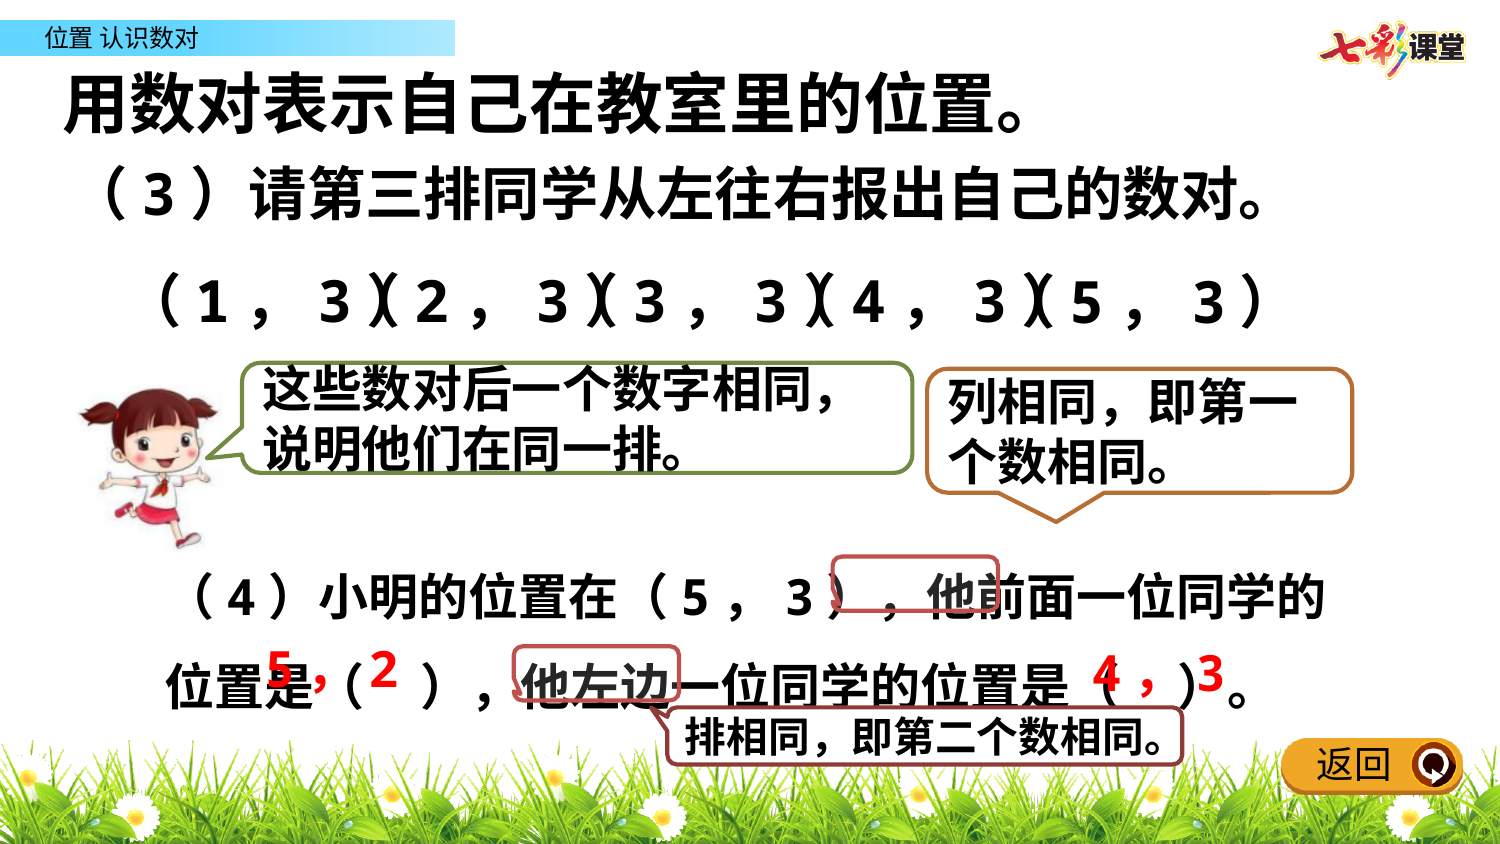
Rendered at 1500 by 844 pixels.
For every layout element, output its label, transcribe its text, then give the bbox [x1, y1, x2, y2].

text_box （3，3） [545, 256, 764, 342]
text_box （4）小明的位置在（5，3），他前面一位同学的位置是（ ），他左边一位同学的位置是（ ）。 [149, 528, 1373, 723]
text_box 4，3 [1076, 634, 1241, 710]
text_box （5，3） [982, 257, 1313, 343]
text_box [830, 554, 1001, 613]
text_box 排相同，即第二个数相同。 [649, 705, 1185, 767]
text_box （3）请第三排同学从左往右报出自己的数对。 [54, 150, 1313, 235]
text_box 这些数对后一个数字相同，说明他们在同一排。 [228, 360, 915, 475]
text_box （2，3） [327, 256, 545, 342]
text_box 列相同，即第一个数相同。 [925, 366, 1355, 524]
picture [0, 740, 1500, 844]
text_box 用数对表示自己在教室里的位置。 [47, 54, 1079, 149]
picture [76, 385, 223, 553]
text_box （4，3） [764, 256, 1095, 342]
text_box [511, 644, 682, 703]
picture [1316, 20, 1468, 80]
text_box 5，2 [249, 629, 414, 705]
text_box （1，3） [108, 256, 327, 342]
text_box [1281, 733, 1464, 795]
